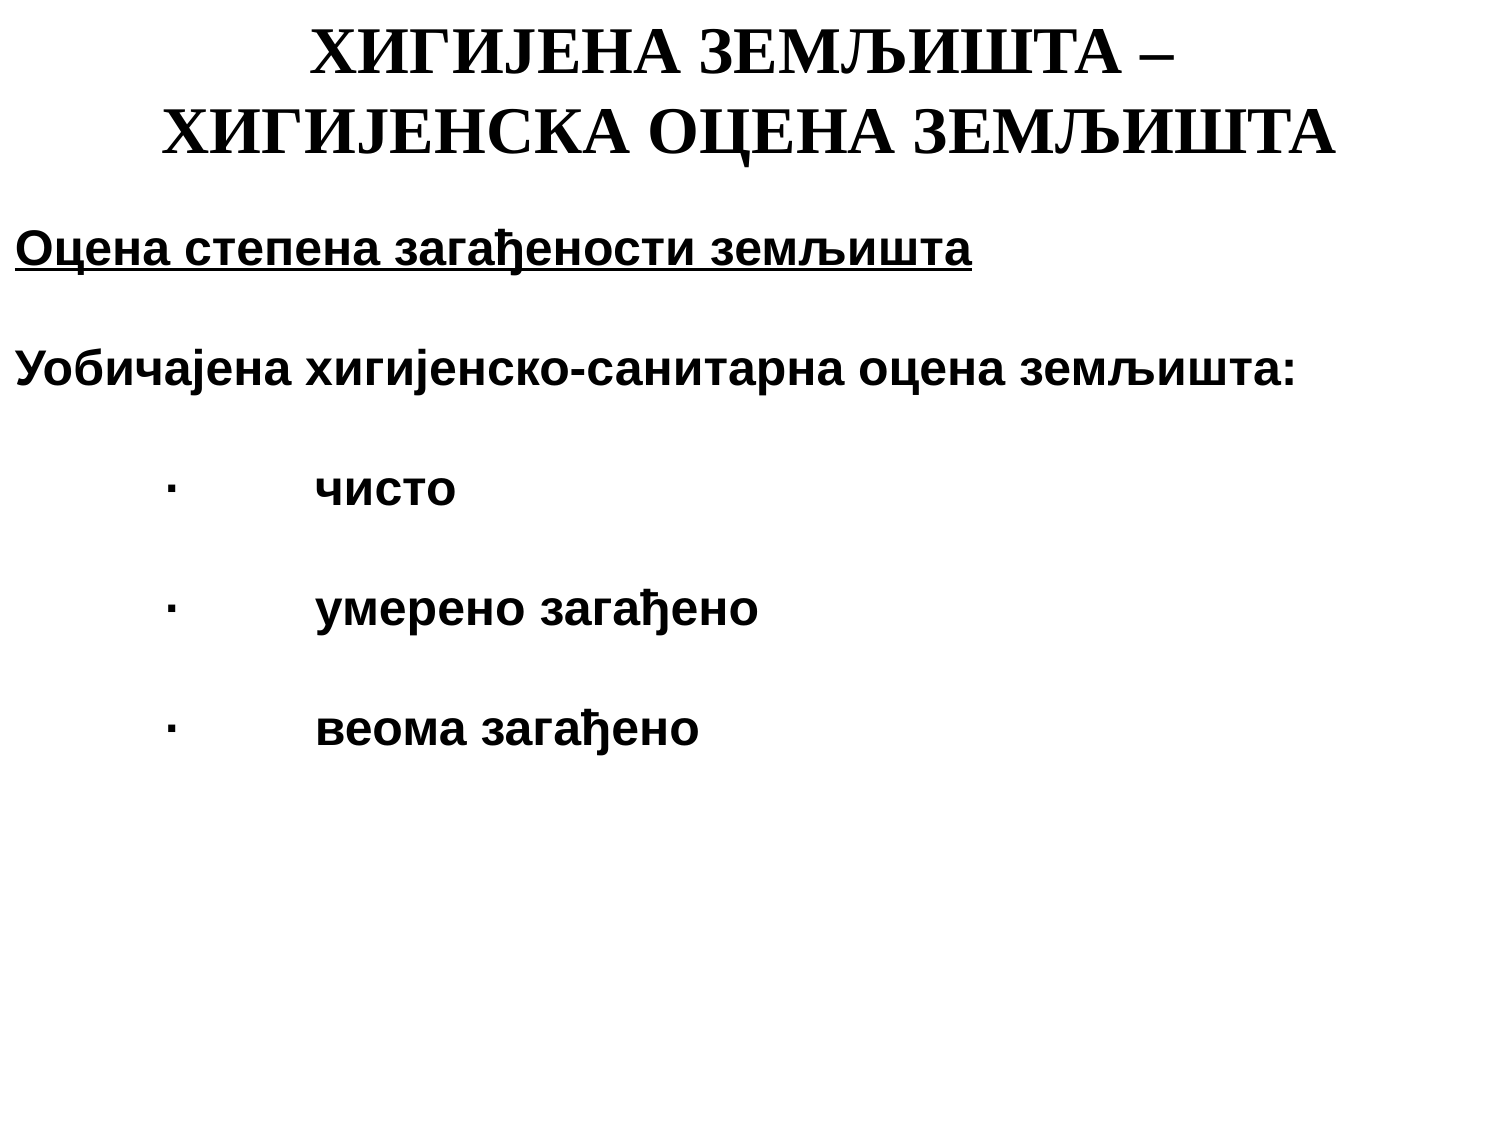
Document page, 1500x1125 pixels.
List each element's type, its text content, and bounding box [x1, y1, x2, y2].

text_box ХИГИЈЕНА ЗЕМЉИШТА – ХИГИЈЕНСКА ОЦЕНА ЗЕМЉИШТА [0, 0, 1500, 175]
text_box Оцена степена загађености земљишта Уобичајена хигијенско-санитарна оцена земљишта: · чисто · умерено загађено · веома загађено [0, 207, 1500, 876]
